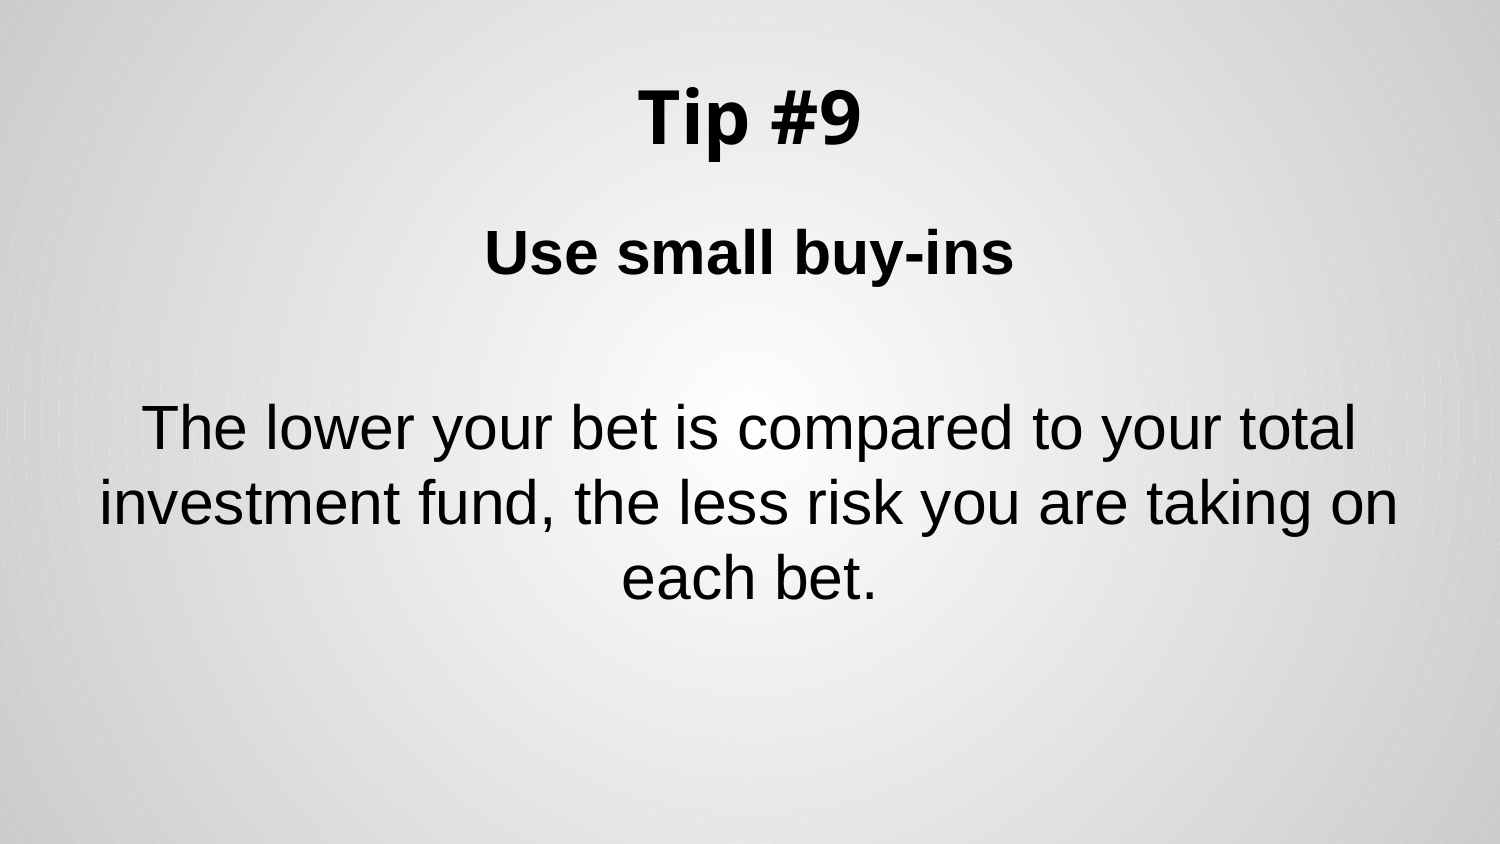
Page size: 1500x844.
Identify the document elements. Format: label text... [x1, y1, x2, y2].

title Tip #9 [75, 33, 1425, 175]
list Use small buy-ins The lower your bet is compared to your total investment fund, the less risk you are taking on each bet. . [75, 196, 1425, 808]
